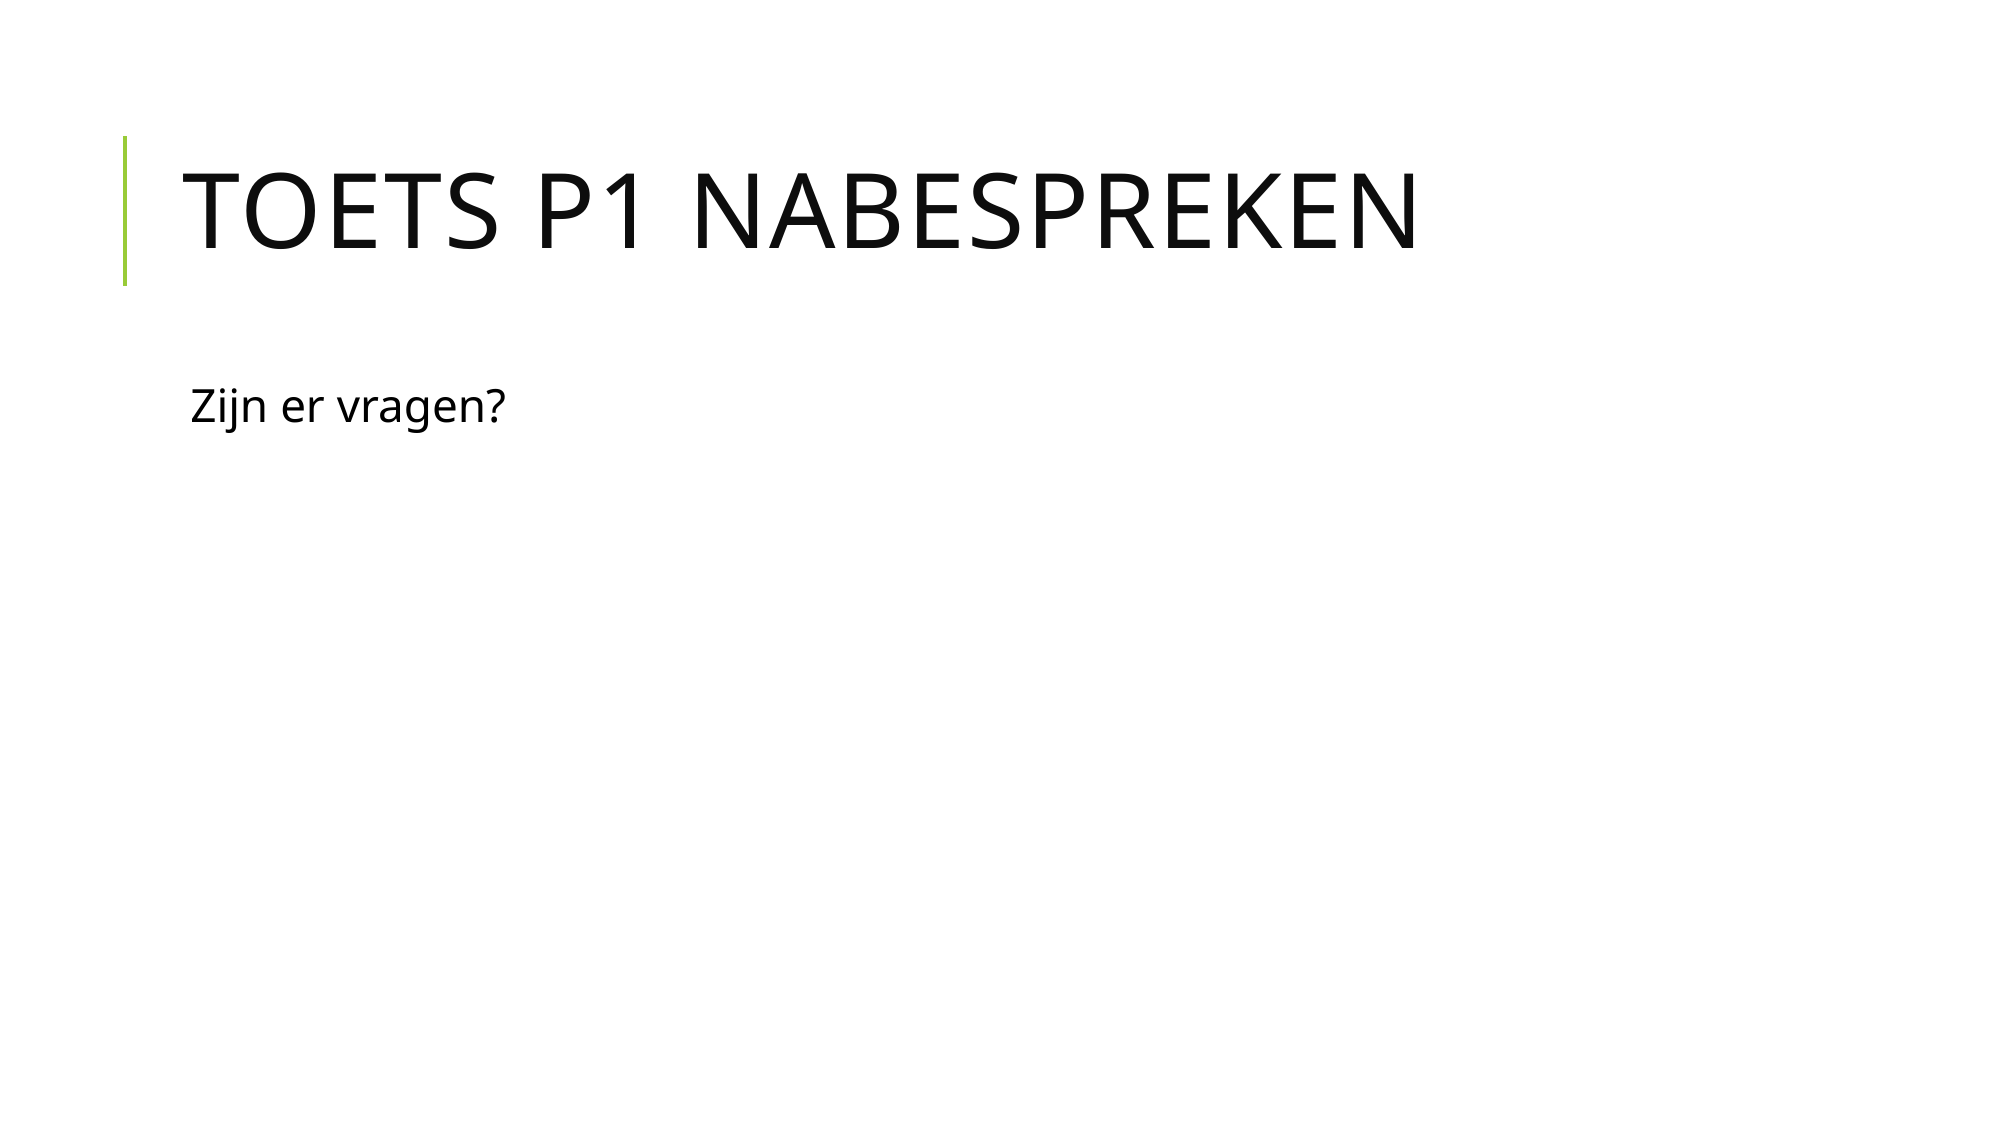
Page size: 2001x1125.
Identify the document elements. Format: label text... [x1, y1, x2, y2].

title Toets p1 nabespreken [168, 96, 1763, 342]
list Zijn er vragen? [168, 375, 1763, 1035]
